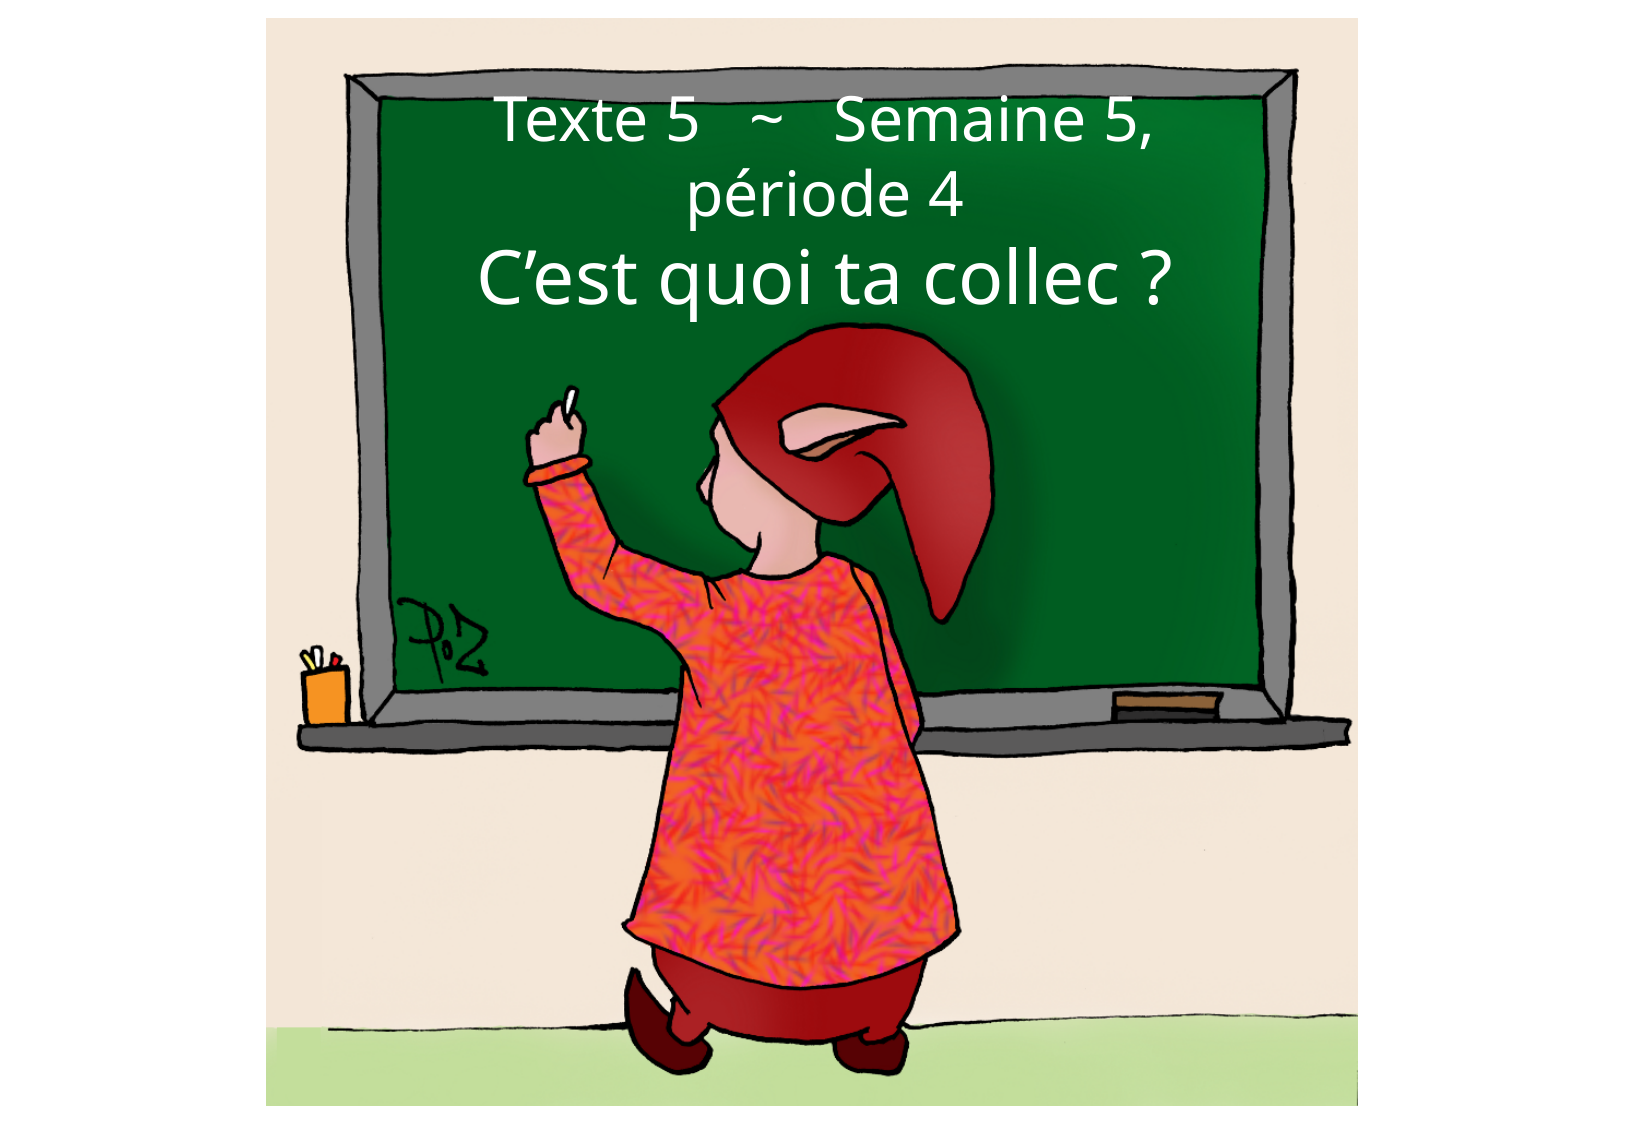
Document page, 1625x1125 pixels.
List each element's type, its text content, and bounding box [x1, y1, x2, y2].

text_box Texte 5 ~ Semaine 5, période 4 C’est quoi ta collec ? [377, 101, 1273, 297]
picture [266, 18, 1358, 1106]
